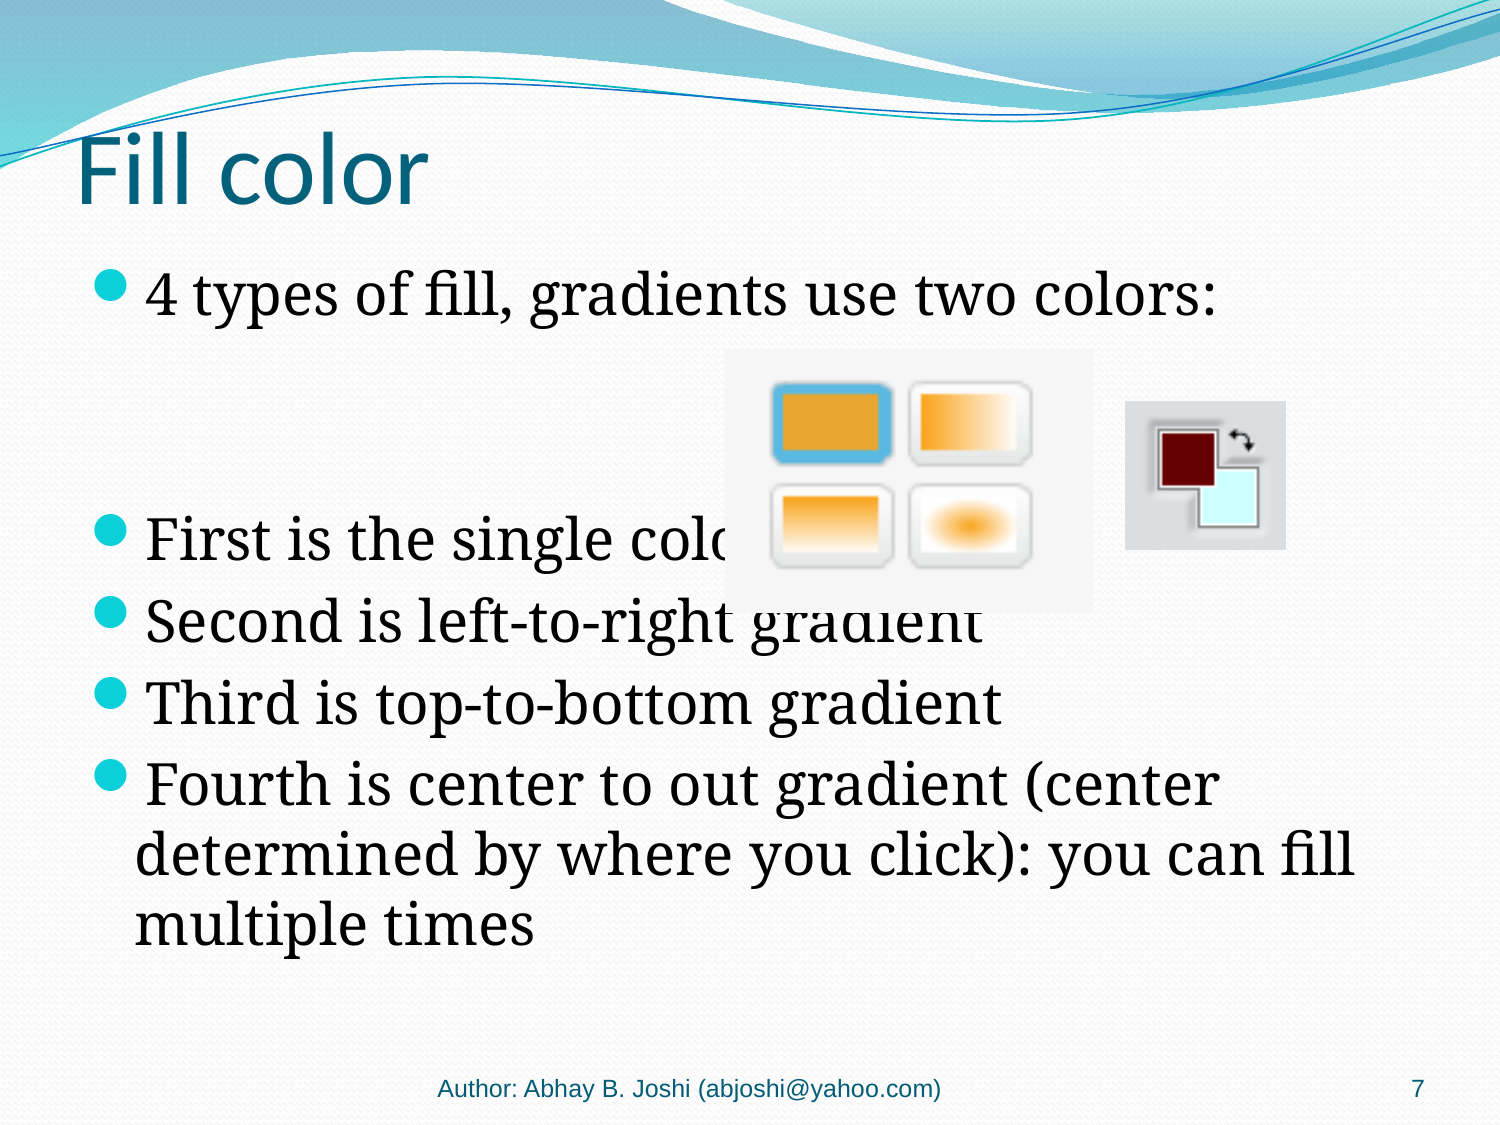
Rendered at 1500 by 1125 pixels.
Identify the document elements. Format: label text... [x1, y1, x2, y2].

picture [1124, 401, 1286, 551]
picture [724, 349, 1093, 613]
title Fill color [75, 37, 1425, 225]
list 4 types of fill, gradients use two colors: First is the single color Second is left-to-right gradient Third is top-to-bottom gradient Fourth is center to out gradient (center determined by where you click): you can fill multiple times [75, 249, 1425, 1038]
slide_number 7 [1299, 1042, 1425, 1103]
footer Author: Abhay B. Joshi (abjoshi@yahoo.com) [437, 1042, 988, 1103]
